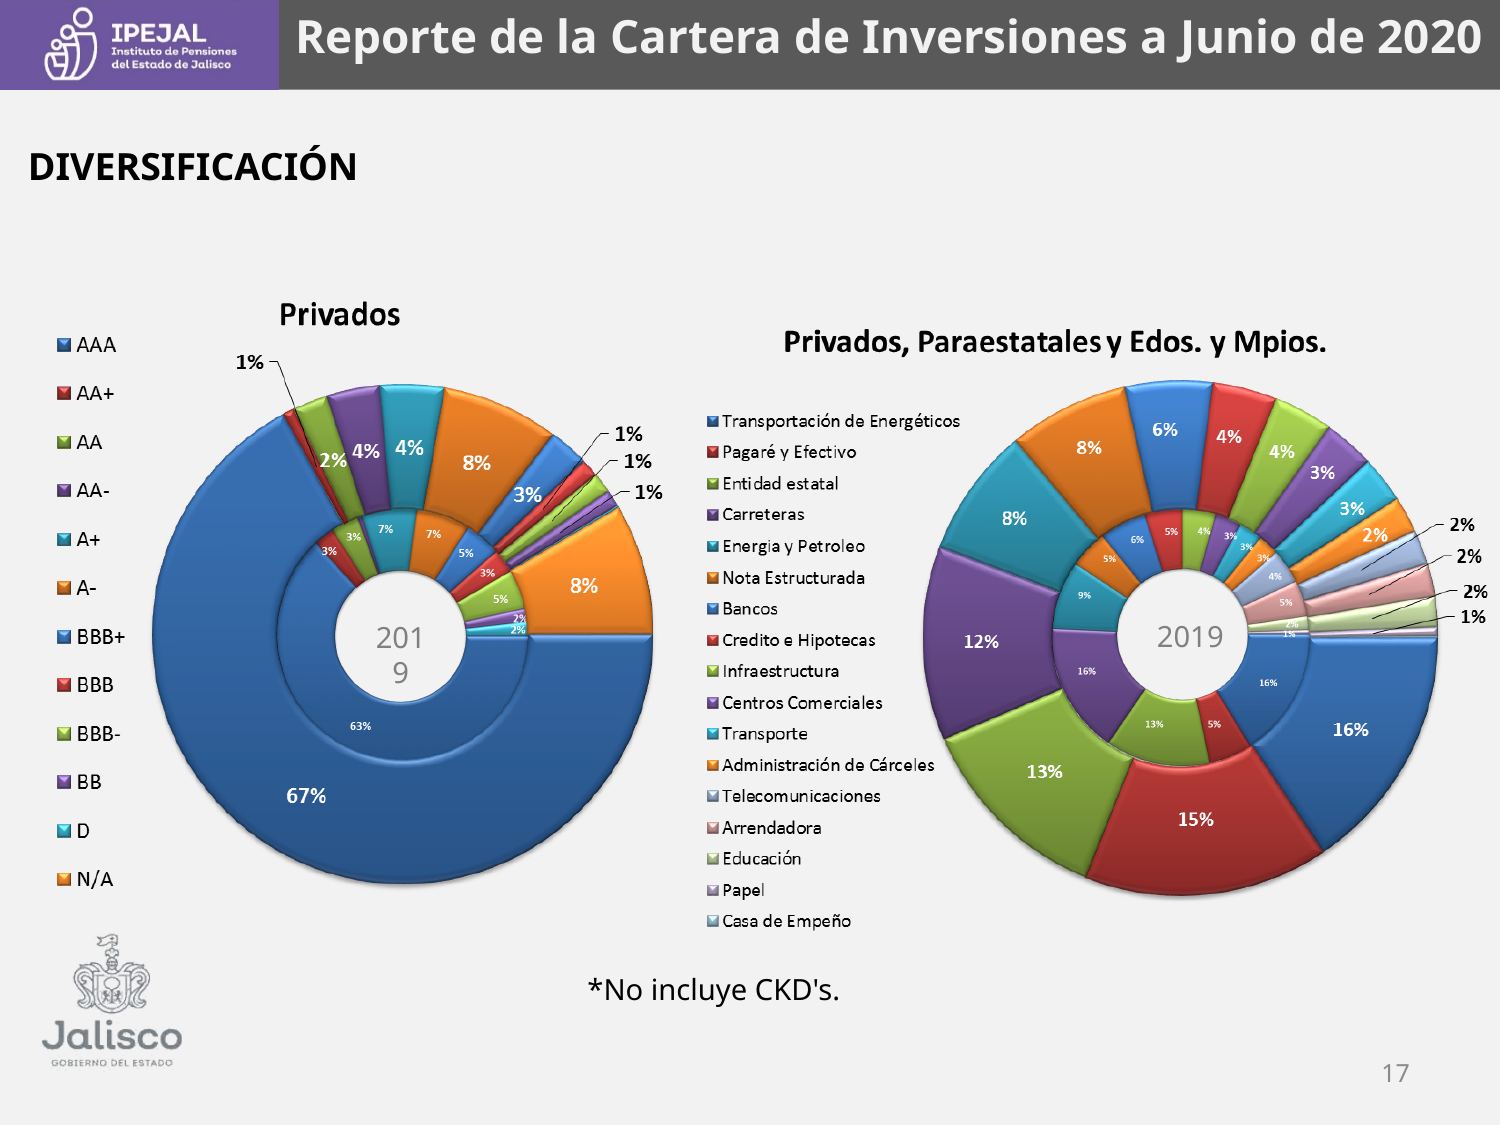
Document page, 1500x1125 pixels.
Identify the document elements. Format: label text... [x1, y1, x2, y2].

slide_number 17 [1074, 1042, 1425, 1103]
picture [38, 914, 206, 1103]
text_box Reporte de la Cartera de Inversiones a Junio de 2020 [278, 0, 1500, 91]
picture [0, 0, 278, 90]
text_box DIVERSIFICACIÓN [13, 136, 374, 196]
picture [41, 290, 1494, 945]
text_box *No incluye CKD's. [572, 963, 857, 1014]
